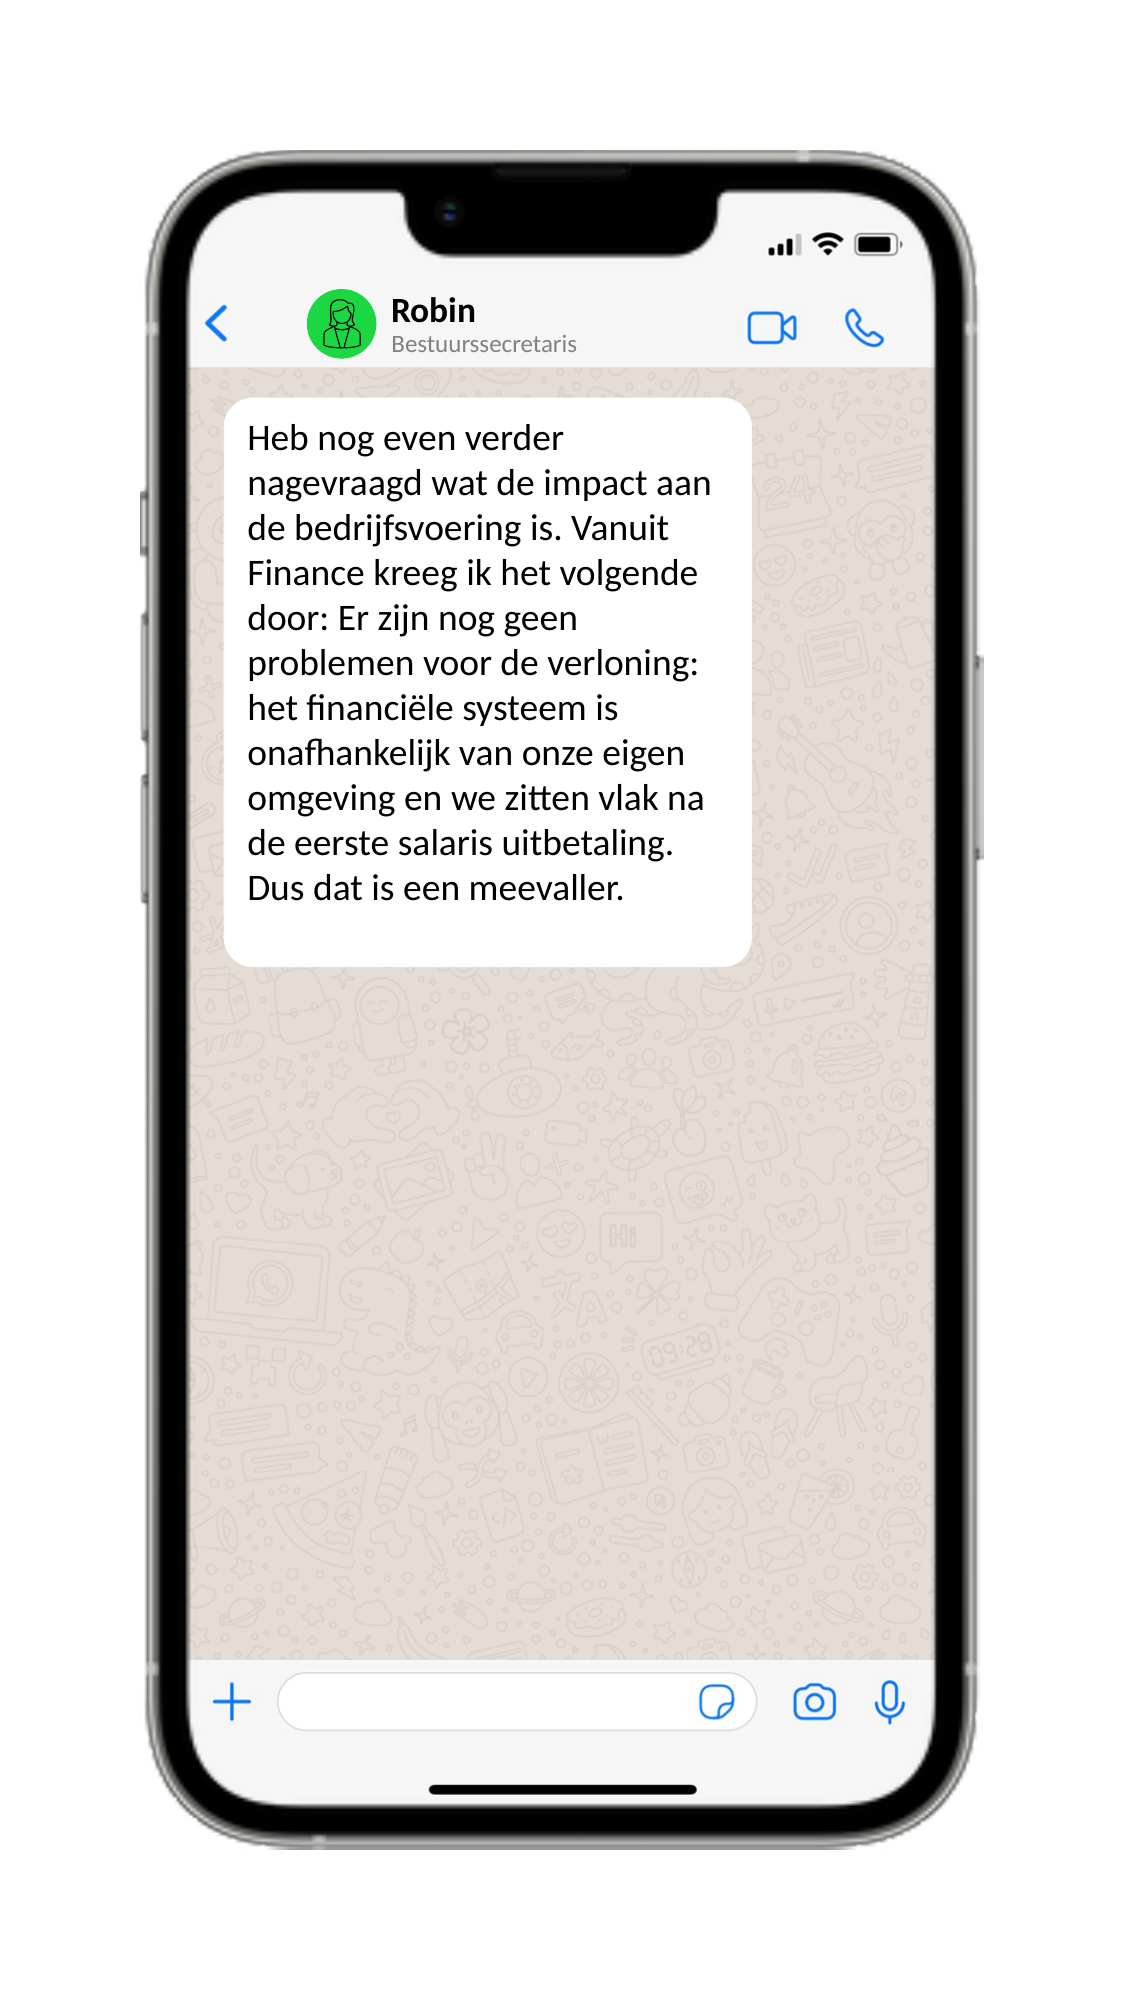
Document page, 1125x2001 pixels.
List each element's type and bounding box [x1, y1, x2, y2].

picture [140, 150, 985, 1850]
